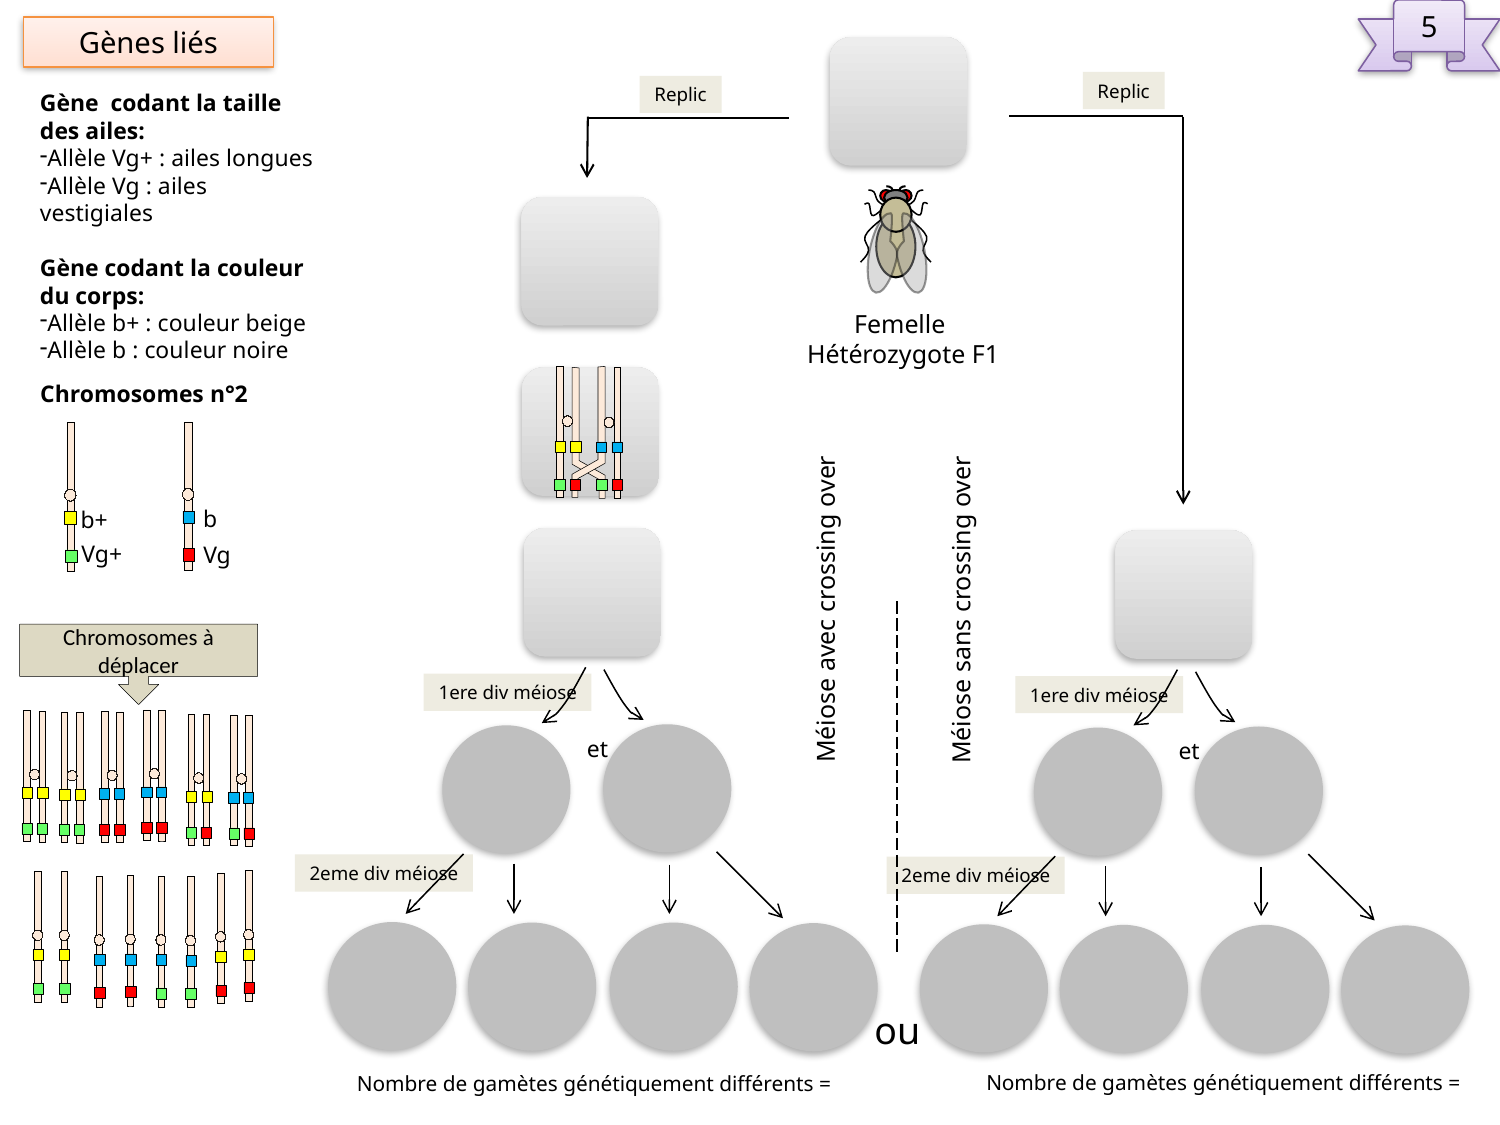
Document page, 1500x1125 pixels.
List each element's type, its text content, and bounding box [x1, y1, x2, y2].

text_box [124, 874, 137, 1007]
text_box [99, 711, 126, 843]
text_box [185, 713, 213, 846]
text_box 5 [1485, 47, 1500, 72]
text_box 5 [1357, 0, 1500, 43]
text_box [155, 875, 167, 1008]
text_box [228, 714, 255, 847]
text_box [185, 876, 197, 1008]
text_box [58, 871, 71, 1003]
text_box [23, 17, 330, 576]
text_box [141, 709, 168, 842]
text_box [341, 36, 1482, 1104]
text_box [93, 875, 106, 1008]
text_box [243, 870, 255, 1002]
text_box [32, 871, 44, 1003]
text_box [58, 711, 86, 844]
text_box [296, 527, 878, 1052]
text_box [215, 872, 227, 1004]
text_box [21, 710, 49, 843]
text_box Chromosomes à déplacer [17, 622, 260, 707]
